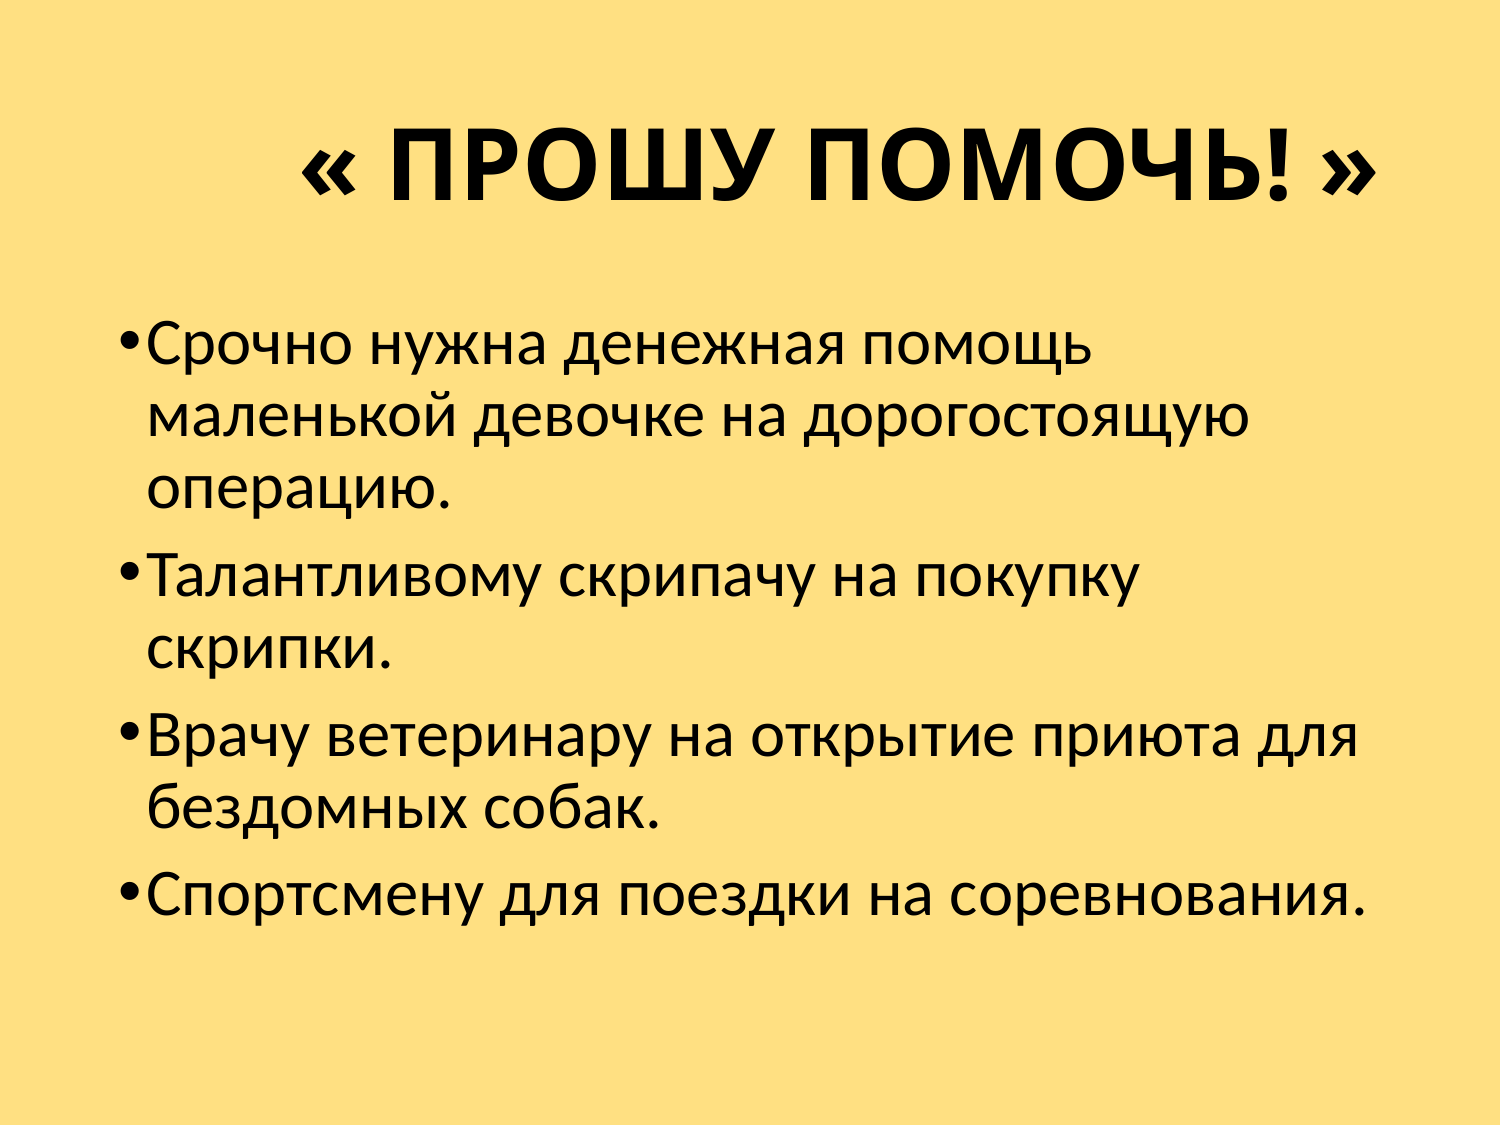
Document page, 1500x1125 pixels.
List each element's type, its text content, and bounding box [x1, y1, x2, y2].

title « ПРОШУ ПОМОЧЬ! » [103, 59, 1397, 278]
list Срочно нужна денежная помощь маленькой девочке на дорогостоящую операцию. Талантливому скрипачу на покупку скрипки. Врачу ветеринару на открытие приюта для бездомных собак. Спортсмену для поездки на соревнования. [103, 299, 1397, 1014]
